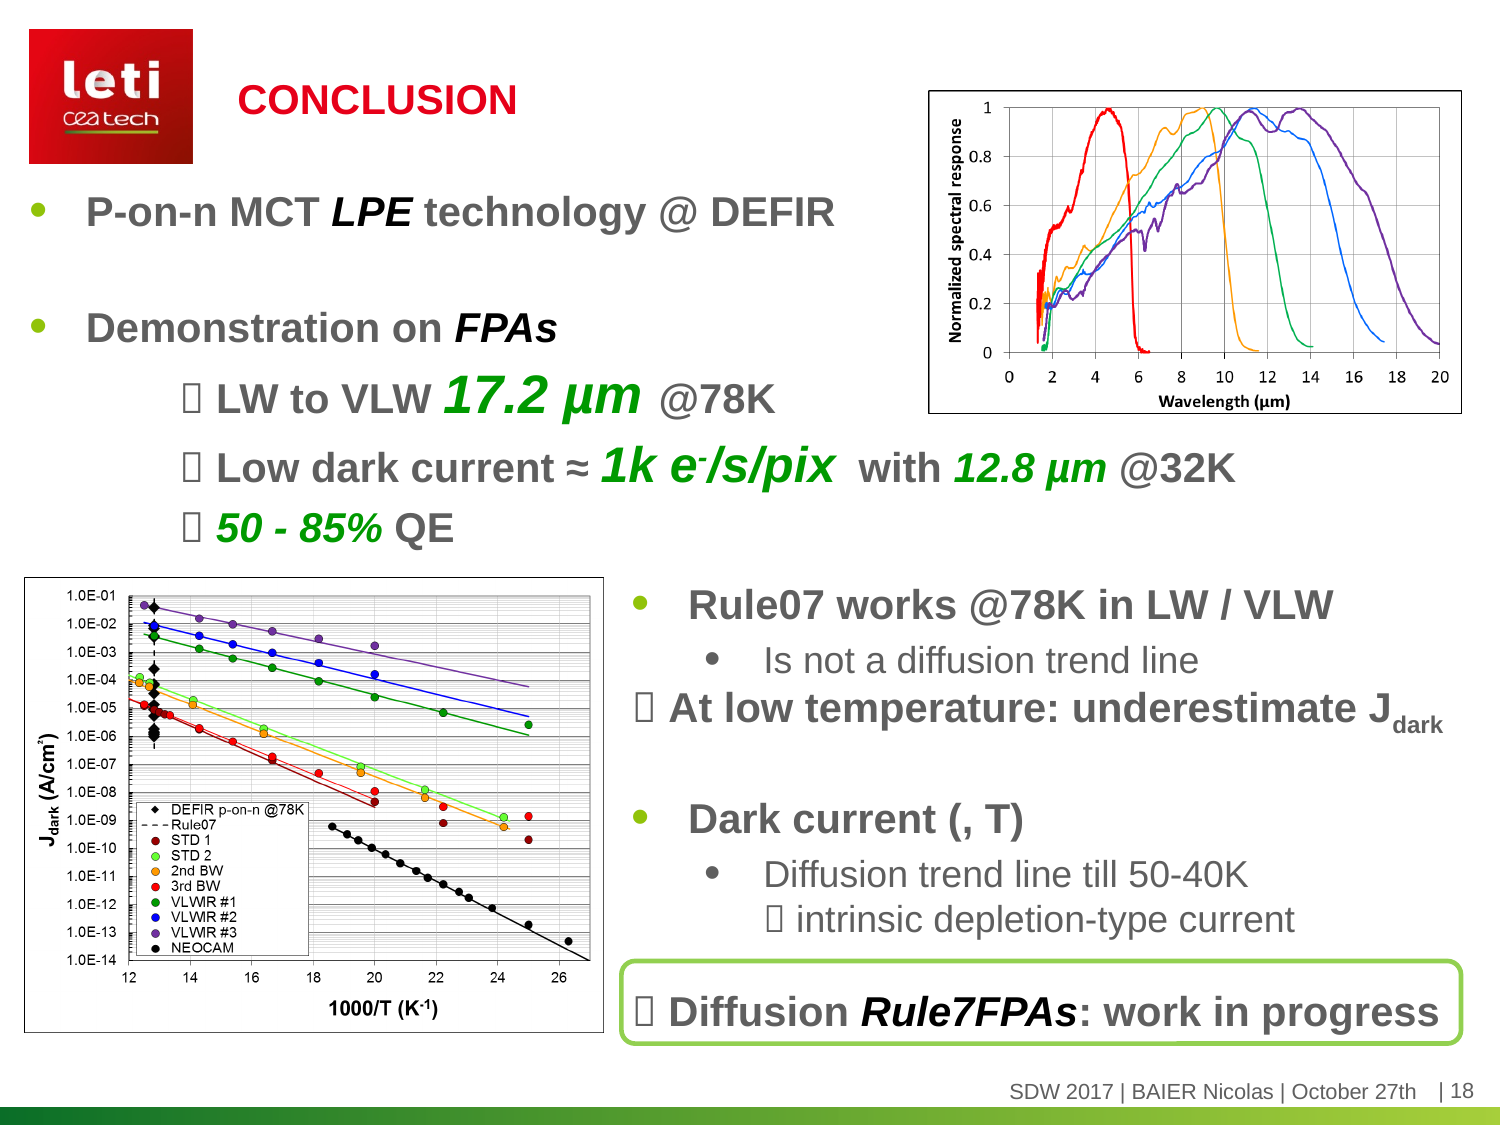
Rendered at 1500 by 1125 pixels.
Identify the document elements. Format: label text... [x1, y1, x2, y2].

list P-on-n MCT LPE technology @ DEFIR Demonstration on FPAs  LW to VLW 17.2 µm @78K  Low dark current ≈ 1k e-/s/pix with 12.8 µm @32K  50 - 85% QE [29, 184, 1500, 1071]
title Conclusion [237, 30, 1443, 165]
footer SDW 2017 | BAIER Nicolas | October 27th [0, 1077, 1424, 1105]
picture [928, 89, 1462, 415]
picture [24, 577, 604, 1033]
picture [29, 29, 193, 164]
text_box [619, 958, 1464, 1046]
